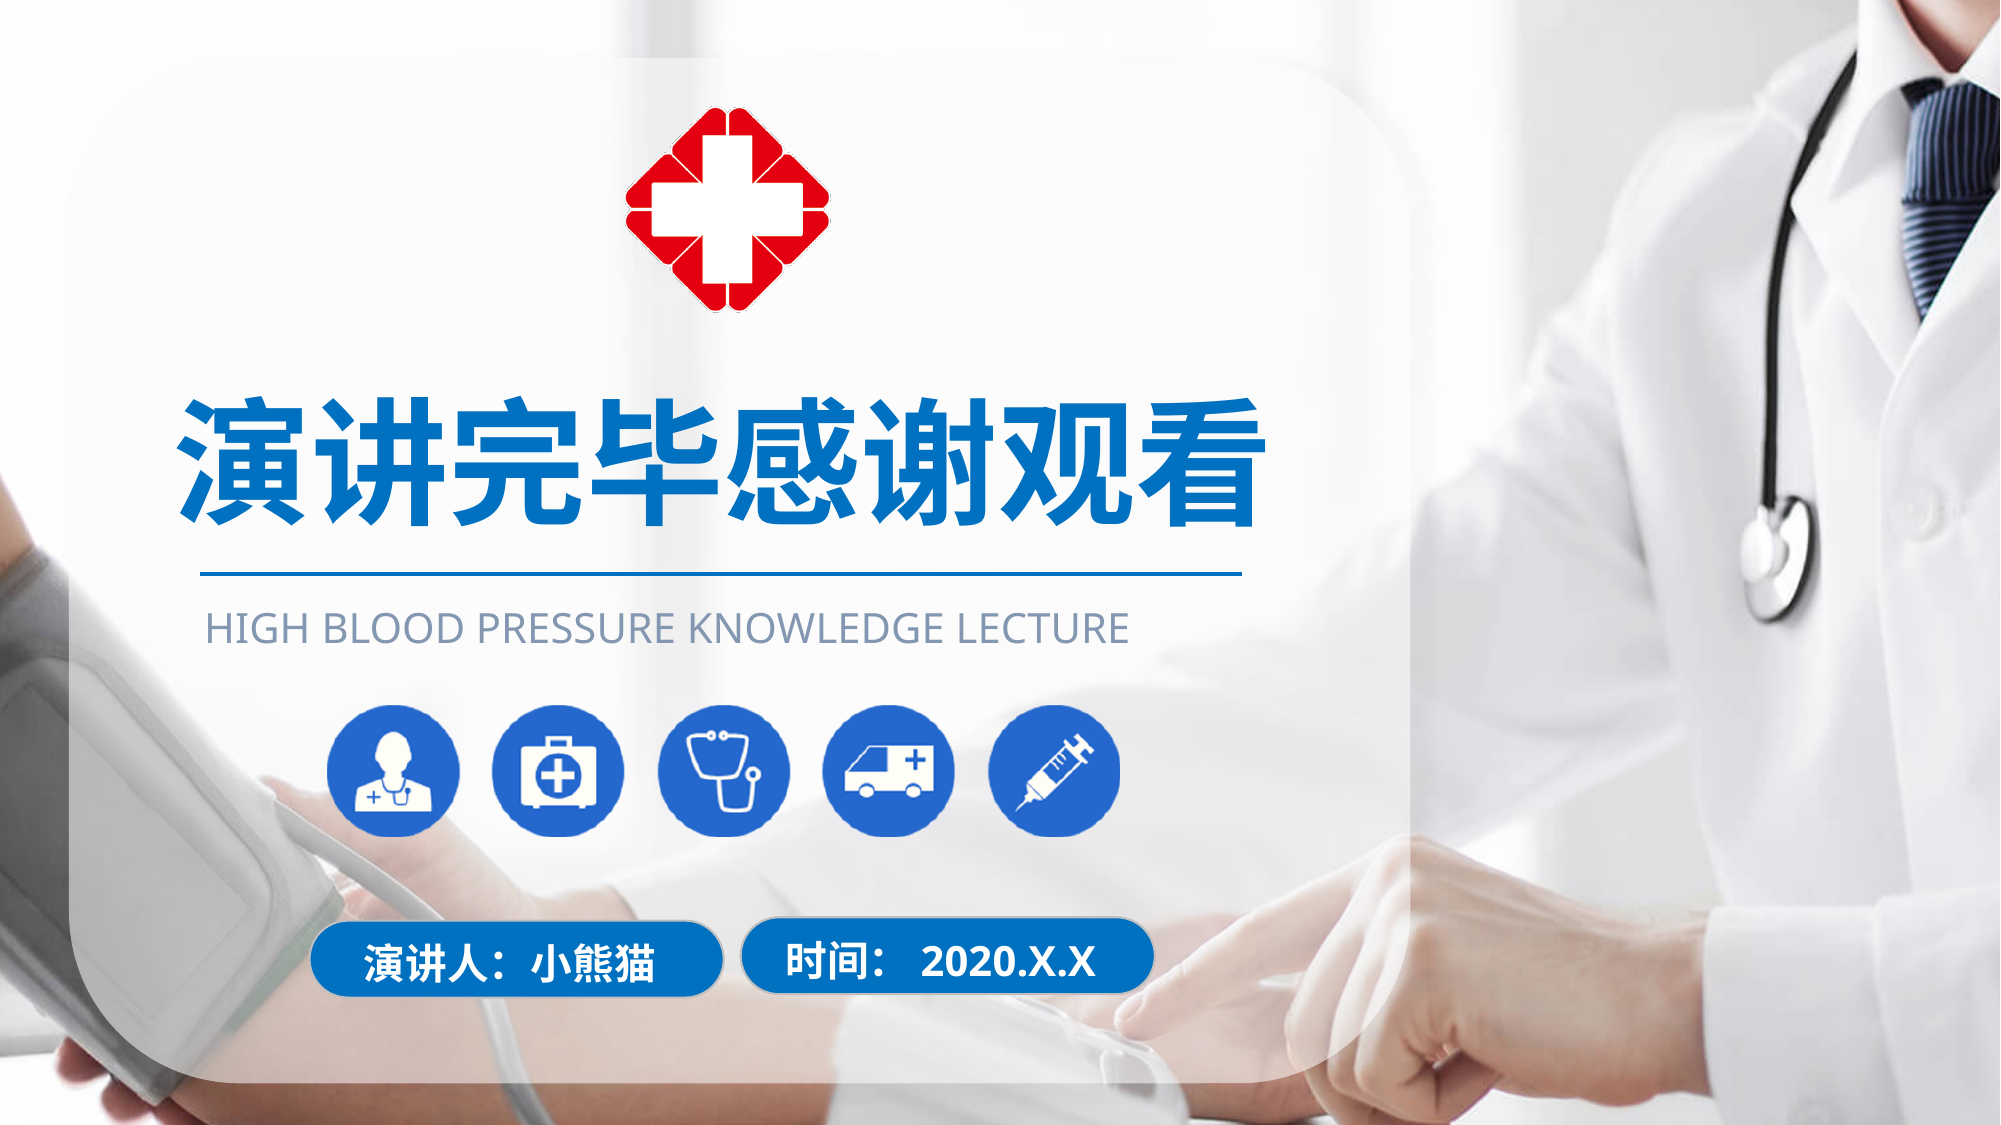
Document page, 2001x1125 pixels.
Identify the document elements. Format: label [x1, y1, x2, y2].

picture [0, 0, 2000, 1125]
text_box [309, 920, 724, 998]
text_box [740, 917, 1155, 995]
